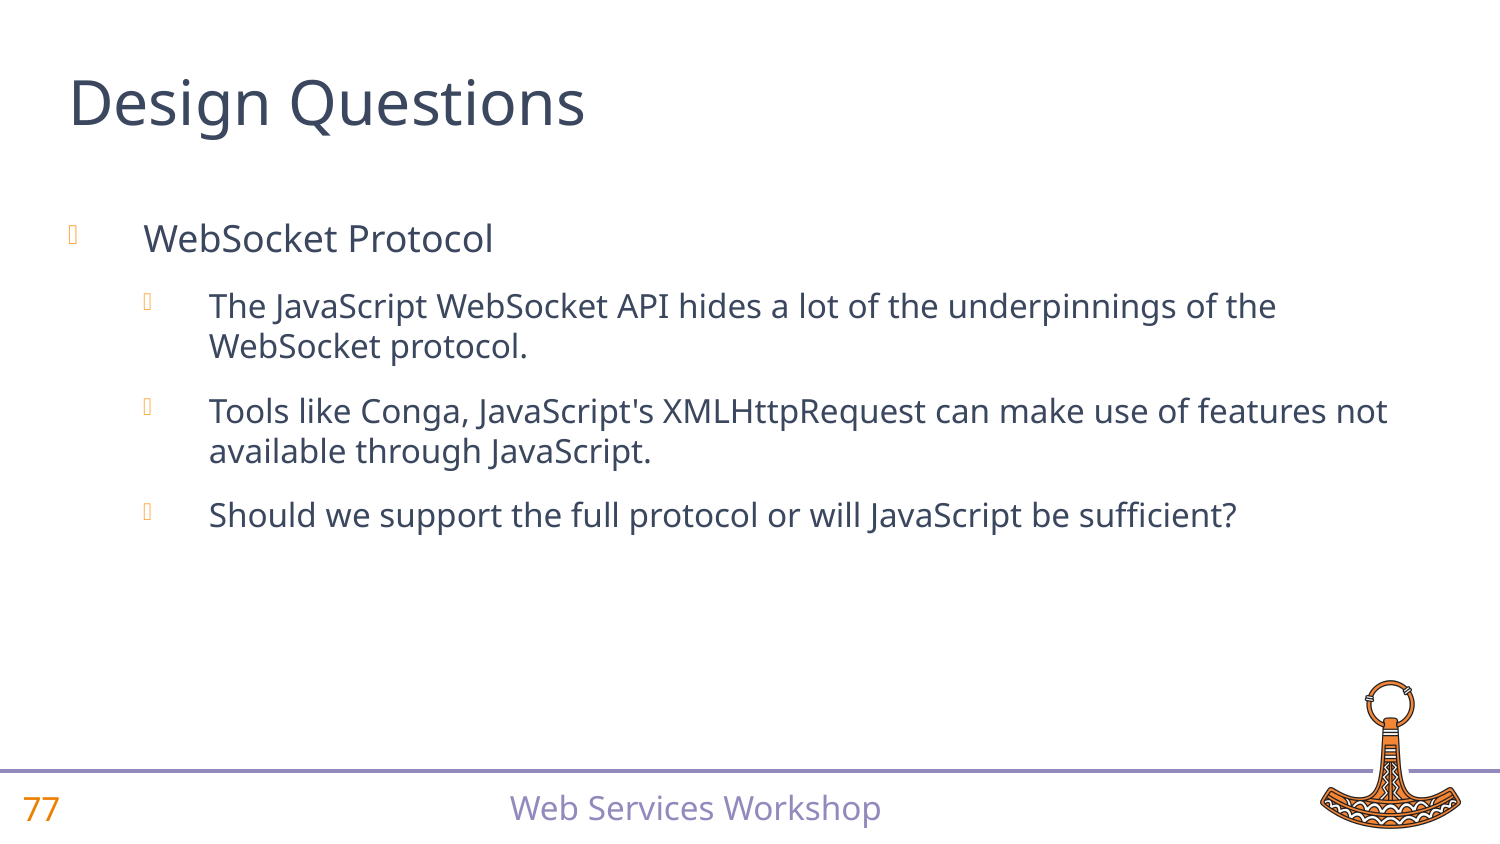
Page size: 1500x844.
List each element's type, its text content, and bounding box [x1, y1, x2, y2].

title Design Questions [53, 43, 1203, 157]
list WebSocket Protocol The JavaScript WebSocket API hides a lot of the underpinnings of the WebSocket protocol. Tools like Conga, JavaScript's XMLHttpRequest can make use of features not available through JavaScript. Should we support the full protocol or will JavaScript be sufficient? [53, 207, 1453, 740]
picture [1320, 680, 1461, 829]
